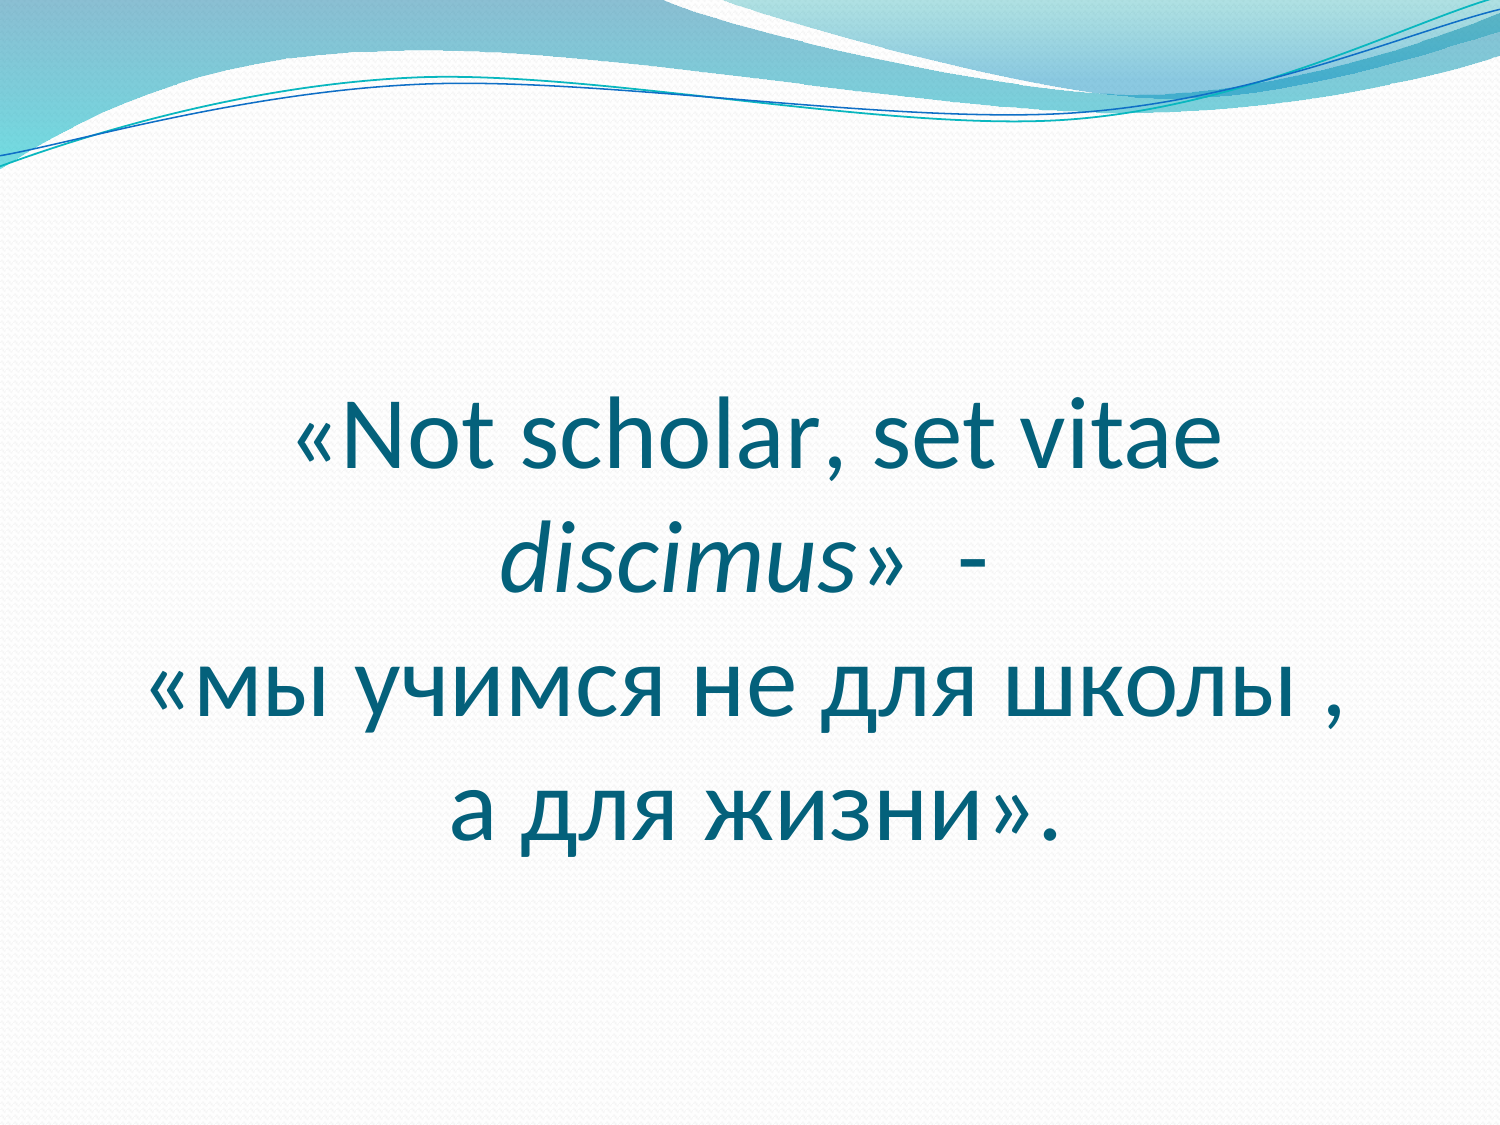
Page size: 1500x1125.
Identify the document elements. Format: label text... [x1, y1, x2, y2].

title «Not scholar, set vitae discimus» - «мы учимся не для школы , а для жизни». [75, 351, 1438, 985]
